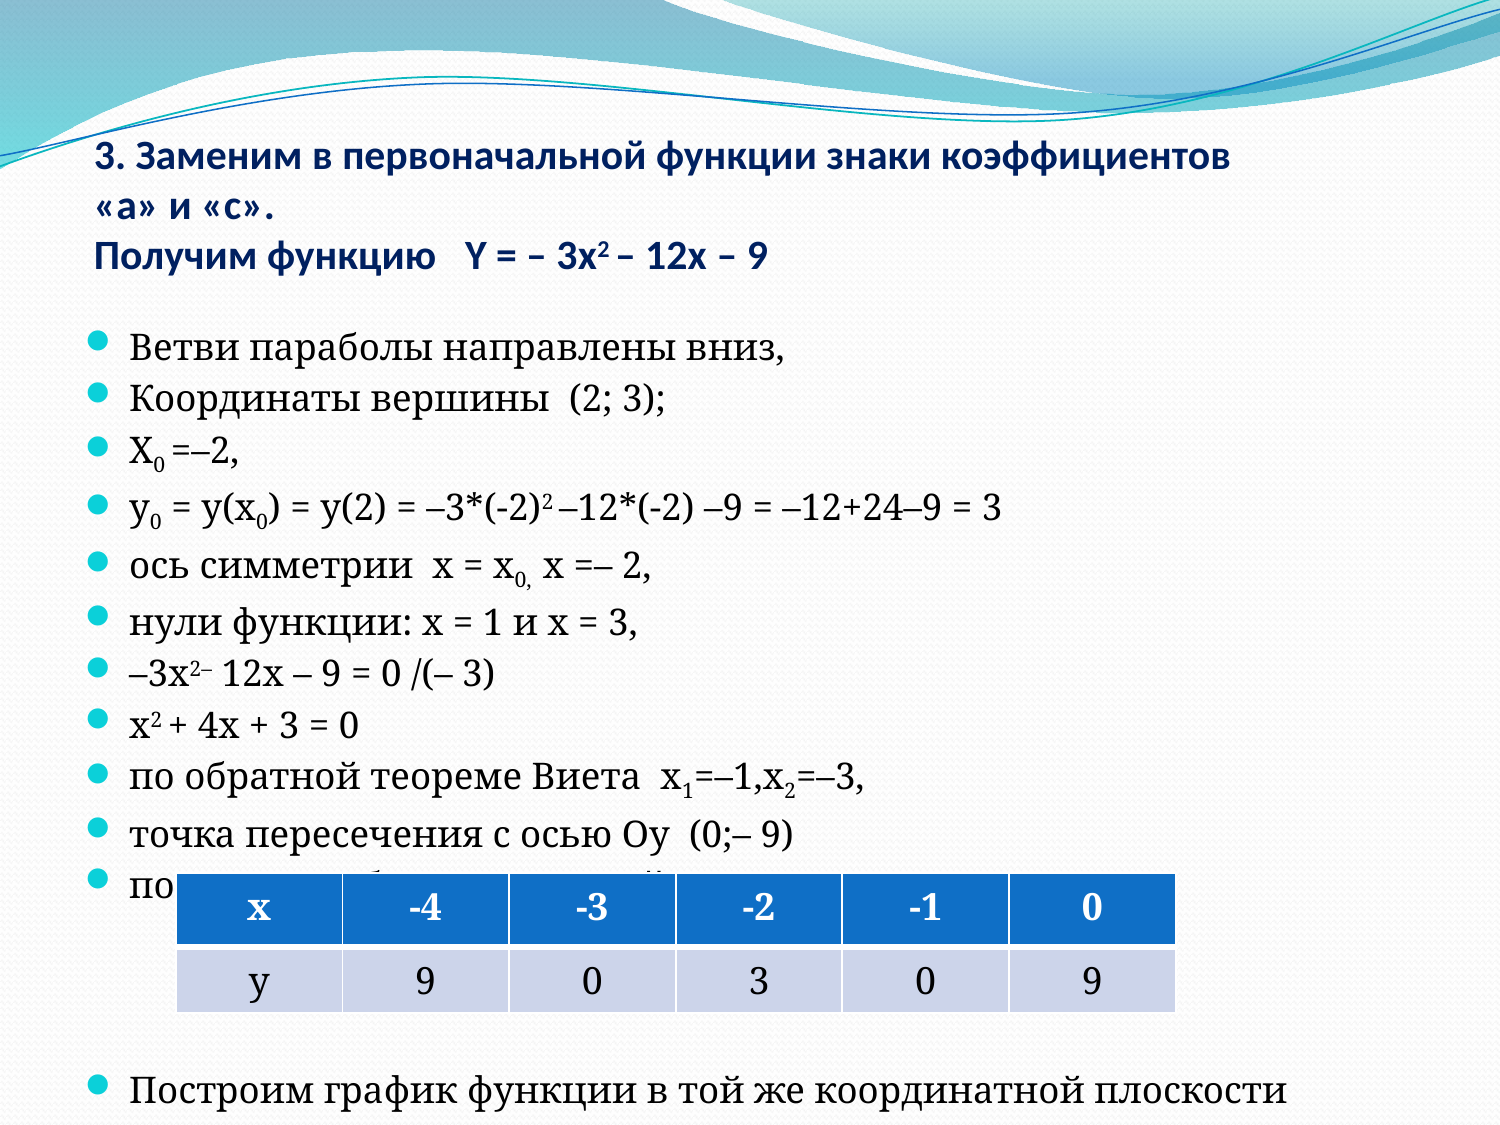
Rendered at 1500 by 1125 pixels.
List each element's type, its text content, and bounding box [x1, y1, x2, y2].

table_cell 9 [1010, 950, 1175, 1012]
table_cell 0 [843, 950, 1008, 1012]
table_header -2 [677, 874, 841, 944]
table_cell 0 [510, 950, 675, 1012]
table_cell 9 [343, 950, 508, 1012]
list Ветви параболы направлены вниз, Координаты вершины (2; 3); Х0 =–2, у0 = у(х0) = у(2) = –3*(-2)2 –12*(-2) –9 = –12+24–9 = 3 ось симметрии х = х0, х =– 2, нули функции: х = 1 и х = 3, –3x2– 12x – 9 = 0 /(– 3) x2 + 4x + 3 = 0 по обратной теореме Виета х1=–1,х2=–3, точка пересечения с осью Оу (0;– 9) построим таблицу значений: Построим график функции в той же координатной плоскости [70, 316, 1421, 1123]
table_cell 3 [677, 950, 841, 1012]
table_header -4 [343, 874, 508, 944]
title 3. Заменим в первоначальной функции знаки коэффициентов «а» и «с». Получим функцию Y = – 3x2 – 12x – 9 [93, 187, 1444, 329]
table_header 0 [1010, 874, 1175, 944]
table_header -3 [510, 874, 675, 944]
table_cell у [177, 950, 342, 1012]
table_header х [177, 874, 342, 944]
table_header -1 [843, 874, 1008, 944]
